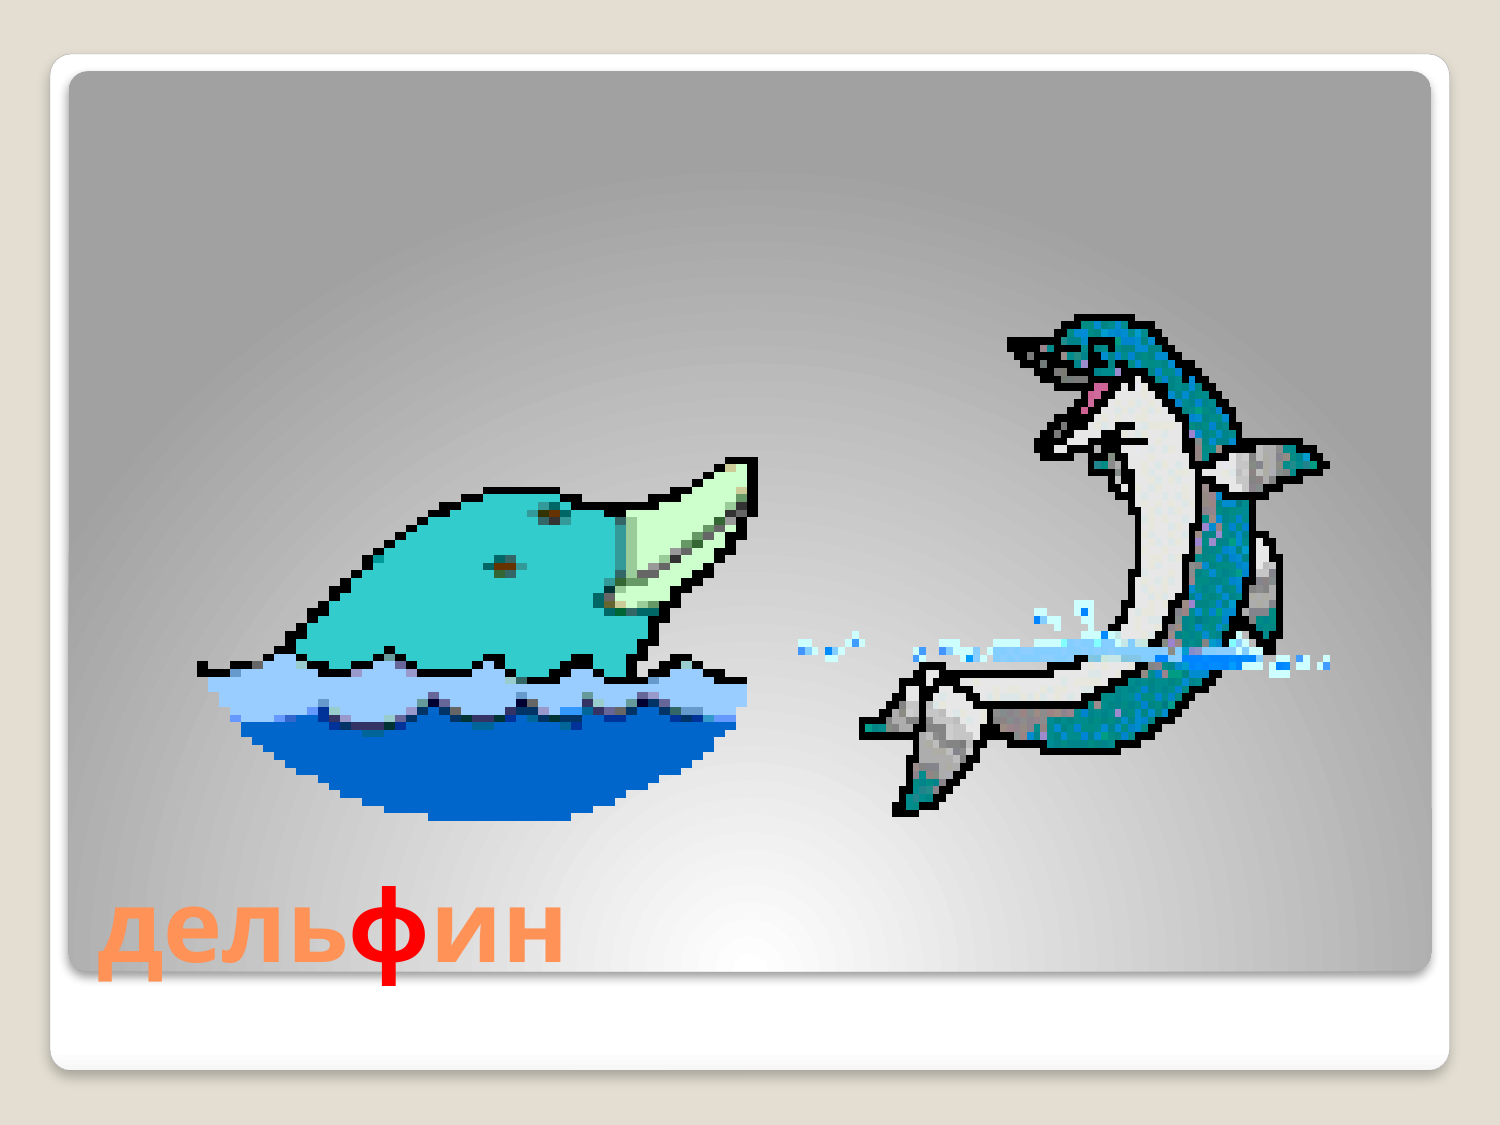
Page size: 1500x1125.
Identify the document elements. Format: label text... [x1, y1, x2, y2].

picture [738, 128, 1419, 903]
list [175, 198, 730, 844]
title дельфин [82, 817, 1425, 990]
